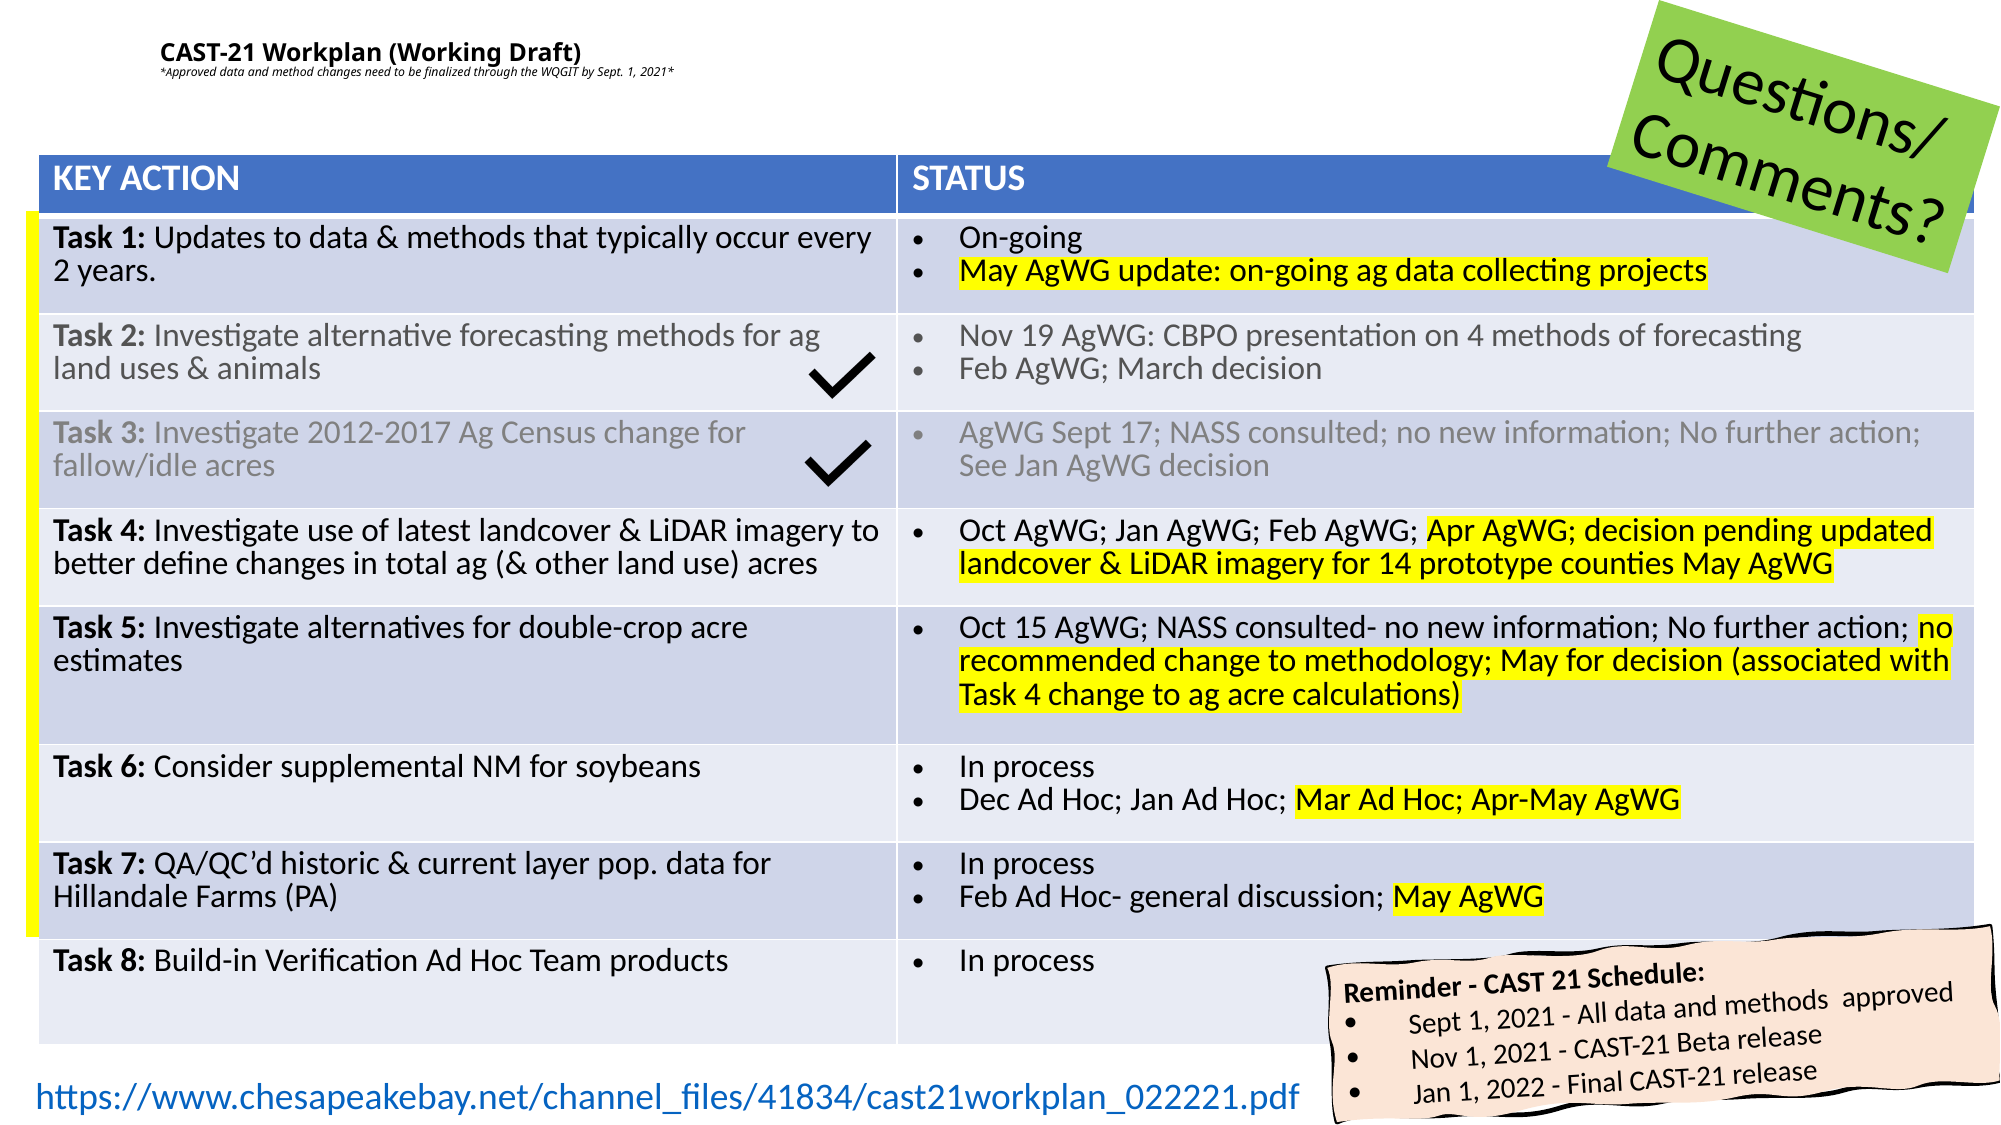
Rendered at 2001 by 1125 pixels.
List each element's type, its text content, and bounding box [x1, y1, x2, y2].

table_cell AgWG Sept 17; NASS consulted; no new information; No further action; See Jan AgWG decision [898, 412, 1974, 508]
table_cell Task 1: Updates to data & methods that typically occur every 2 years. [39, 219, 896, 313]
title CAST-21 Workplan (Working Draft) *Approved data and method changes need to be finalized through the WQGIT by Sept. 1, 2021* [145, 5, 1444, 124]
text_box Questions/Comments? [1607, 0, 2000, 274]
table_cell On-going May AgWG update: on-going ag data collecting projects [898, 219, 1974, 313]
table_cell Oct AgWG; Jan AgWG; Feb AgWG; Apr AgWG; decision pending updated landcover & LiDAR imagery for 14 prototype counties May AgWG [898, 509, 1974, 605]
table_cell Nov 19 AgWG: CBPO presentation on 4 methods of forecasting Feb AgWG; March decision [898, 315, 1974, 410]
table_cell In process Feb Ad Hoc- general discussion; May AgWG [898, 843, 1974, 939]
text_box Reminder - CAST 21 Schedule: Sept 1, 2021 - All data and methods approved Nov 1, 2021 - CAST-21 Beta release Jan 1, 2022 - Final CAST-21 release [1327, 926, 2000, 1123]
table_cell Task 6: Consider supplemental NM for soybeans [39, 745, 896, 841]
text_box https://www.chesapeakebay.net/channel_files/41834/cast21workplan_022221.pdf [20, 1064, 1406, 1125]
table_cell Task 5: Investigate alternatives for double-crop acre estimates [39, 607, 896, 744]
table_cell In process Dec Ad Hoc; Jan Ad Hoc; Mar Ad Hoc; Apr-May AgWG [898, 745, 1974, 841]
table_header STATUS [1967, 193, 1974, 213]
table_header KEY ACTION [39, 155, 896, 213]
picture [807, 340, 877, 410]
table_cell Oct 15 AgWG; NASS consulted- no new information; No further action; no recommended change to methodology; May for decision (associated with Task 4 change to ag acre calculations) [898, 607, 1974, 744]
table_header STATUS [898, 155, 1752, 213]
table_cell Task 8: Build-in Verification Ad Hoc Team products [39, 940, 896, 1044]
table_cell Task 2: Investigate alternative forecasting methods for ag land uses & animals [39, 315, 896, 410]
table_cell Task 3: Investigate 2012-2017 Ag Census change for fallow/idle acres [39, 412, 896, 508]
picture [803, 428, 873, 498]
table_cell Task 4: Investigate use of latest landcover & LiDAR imagery to better define changes in total ag (& other land use) acres [39, 509, 896, 605]
table_cell In process [898, 940, 1764, 1044]
table_cell Task 7: QA/QC’d historic & current layer pop. data for Hillandale Farms (PA) [39, 843, 896, 939]
